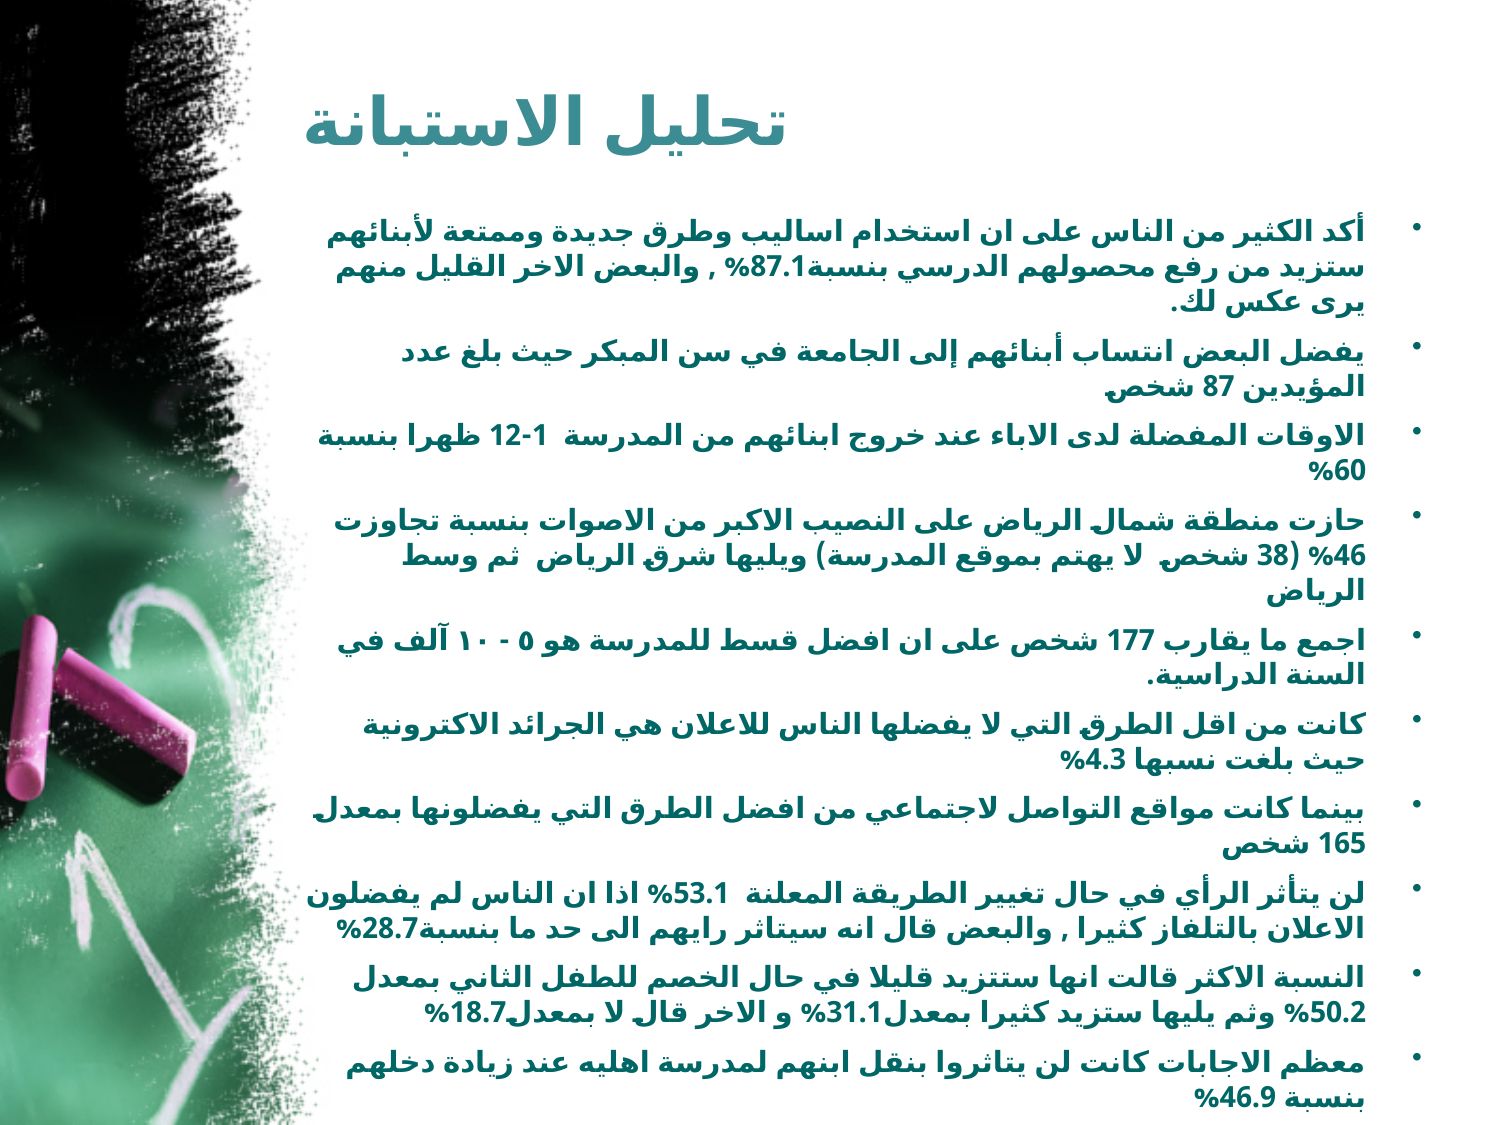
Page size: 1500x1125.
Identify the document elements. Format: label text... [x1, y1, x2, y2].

picture [0, 0, 1500, 1125]
list أكد الكثير من الناس على ان استخدام اساليب وطرق جديدة وممتعة لأبنائهم ستزيد من رفع محصولهم الدرسي بنسبة87.1% , والبعض الاخر القليل منهم يرى عكس لك. يفضل البعض انتساب أبنائهم إلى الجامعة في سن المبكر حيث بلغ عدد المؤيدين 87 شخص الاوقات المفضلة لدى الاباء عند خروج ابنائهم من المدرسة 1-12 ظهرا بنسبة 60% حازت منطقة شمال الرياض على النصيب الاكبر من الاصوات بنسبة تجاوزت 46% (38 شخص لا يهتم بموقع المدرسة) ويليها شرق الرياض ثم وسط الرياض اجمع ما يقارب 177 شخص على ان افضل قسط للمدرسة هو ٥ - ١٠ آلف في السنة الدراسية. كانت من اقل الطرق التي لا يفضلها الناس للاعلان هي الجرائد الاكترونية حيث بلغت نسبها 4.3% بينما كانت مواقع التواصل لاجتماعي من افضل الطرق التي يفضلونها بمعدل 165 شخص لن يتأثر الرأي في حال تغيير الطريقة المعلنة 53.1% اذا ان الناس لم يفضلون الاعلان بالتلفاز كثيرا , والبعض قال انه سيتاثر رايهم الى حد ما بنسبة28.7% النسبة الاكثر قالت انها ستتزيد قليلا في حال الخصم للطفل الثاني بمعدل 50.2% وثم يليها ستزيد كثيرا بمعدل31.1% و الاخر قال لا بمعدل18.7% معظم الاجابات كانت لن يتاثروا بنقل ابنهم لمدرسة اهليه عند زيادة دخلهم بنسبة 46.9% بنسبة57.4% كانو مؤيدين لنقل ابنهم لمدرسة الانجاز المبكر واجابو بنعم , والبعض الاخر اختار الى حد ما بنسبة31.6% وكان النصيب الاقل من الجابات بـ( لا) حيث كانت النسبة 11% . [287, 205, 1438, 1054]
title تحليل الاستبانة [287, 50, 1438, 188]
